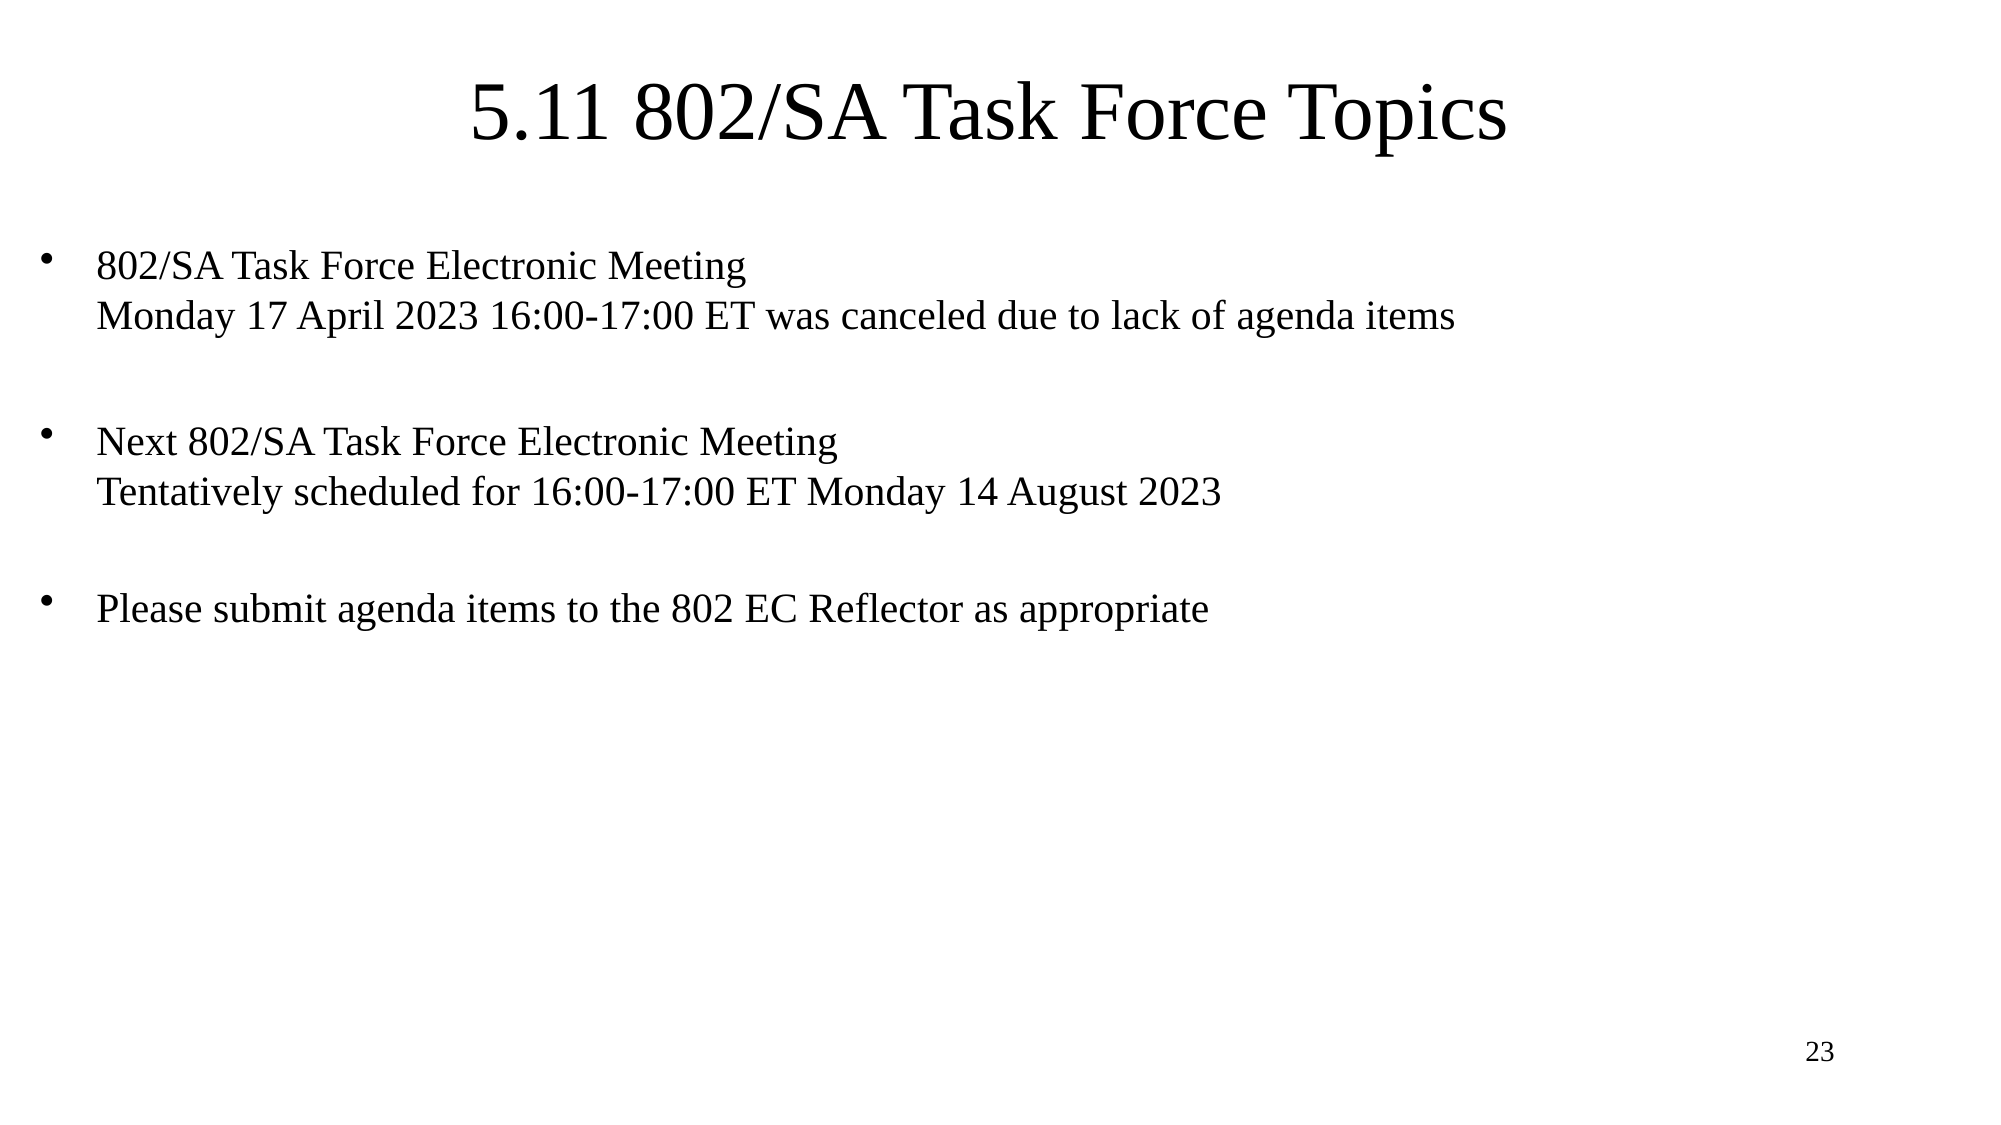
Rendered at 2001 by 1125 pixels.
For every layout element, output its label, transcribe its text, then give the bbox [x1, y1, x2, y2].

title 5.11 802/SA Task Force Topics [362, 12, 1638, 201]
list 802/SA Task Force Electronic Meeting Monday 17 April 2023 16:00-17:00 ET was canceled due to lack of agenda items Next 802/SA Task Force Electronic Meeting Tentatively scheduled for 16:00-17:00 ET Monday 14 August 2023 Please submit agenda items to the 802 EC Reflector as appropriate [24, 230, 1901, 1119]
